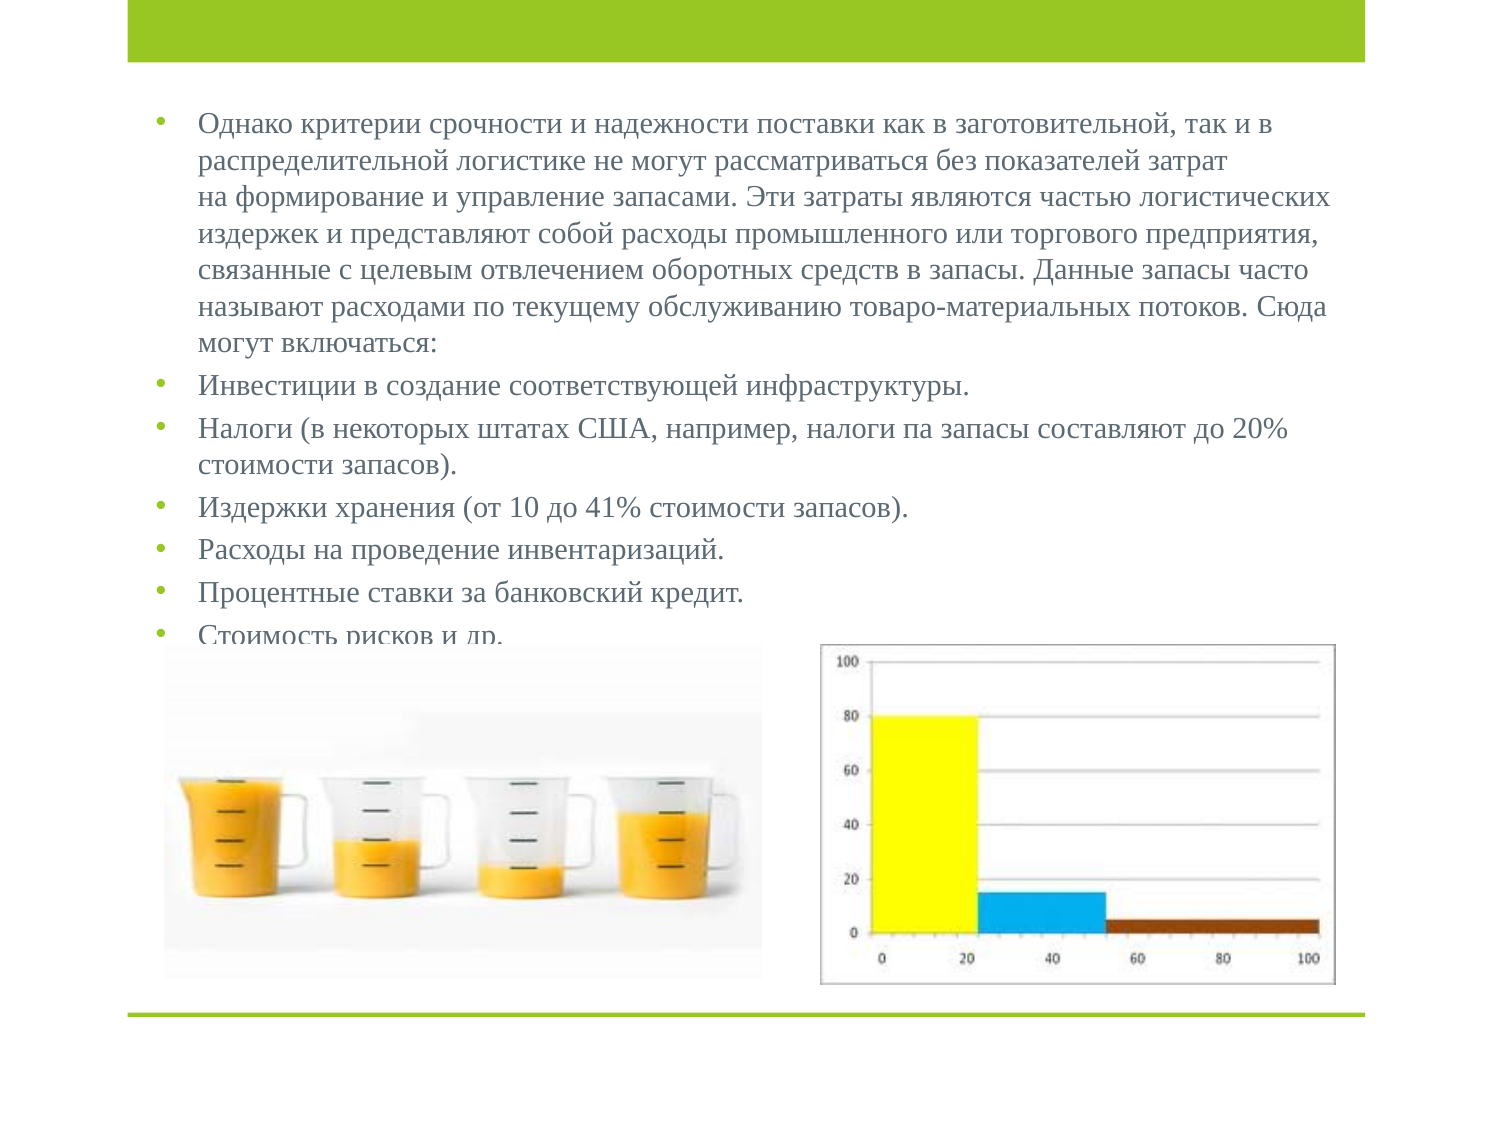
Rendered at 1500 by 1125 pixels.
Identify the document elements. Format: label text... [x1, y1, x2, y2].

list Однако критерии срочности и надежности поставки как в заготовительной, так и в распределительной логистике не могут рассматриваться без показателей затрат на формирование и управление запасами. Эти затраты являются частью логистических издержек и представляют собой расходы промышленного или торгового предприятия, связанные с целевым отвлечением оборотных средств в запасы. Данные запасы часто называют расходами по текущему обслуживанию товаро-материальных потоков. Сюда могут включаться: Инвестиции в создание соответствующей инфраструктуры. Налоги (в некоторых штатах США, например, налоги па запасы составляют до 20% стоимости запасов). Издержки хранения (от 10 до 41% стоимости запасов). Расходы на проведение инвентаризаций. Процентные ставки за банковский кредит. Стоимость рисков и др. [140, 93, 1379, 661]
picture [819, 643, 1337, 986]
picture [163, 643, 763, 980]
